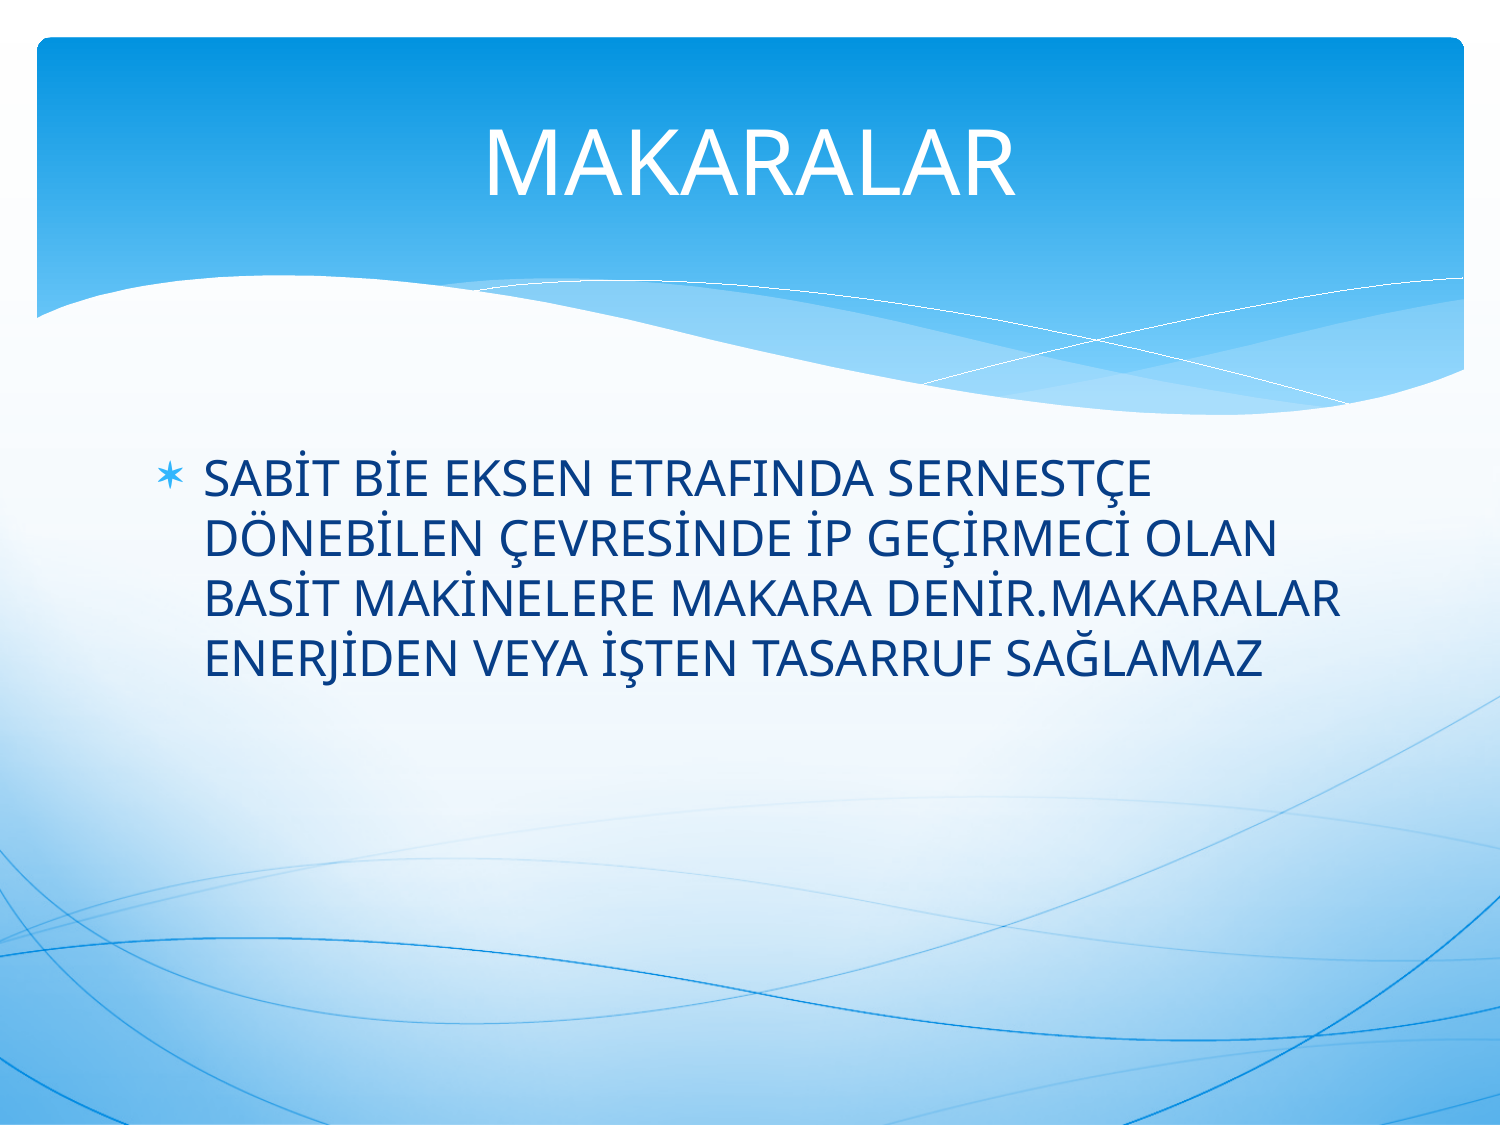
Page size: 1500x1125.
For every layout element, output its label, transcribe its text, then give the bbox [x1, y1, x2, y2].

title MAKARALAR [75, 55, 1425, 261]
list SABİT BİE EKSEN ETRAFINDA SERNESTÇE DÖNEBİLEN ÇEVRESİNDE İP GEÇİRMECİ OLAN BASİT MAKİNELERE MAKARA DENİR.MAKARALAR ENERJİDEN VEYA İŞTEN TASARRUF SAĞLAMAZ [143, 438, 1359, 1005]
